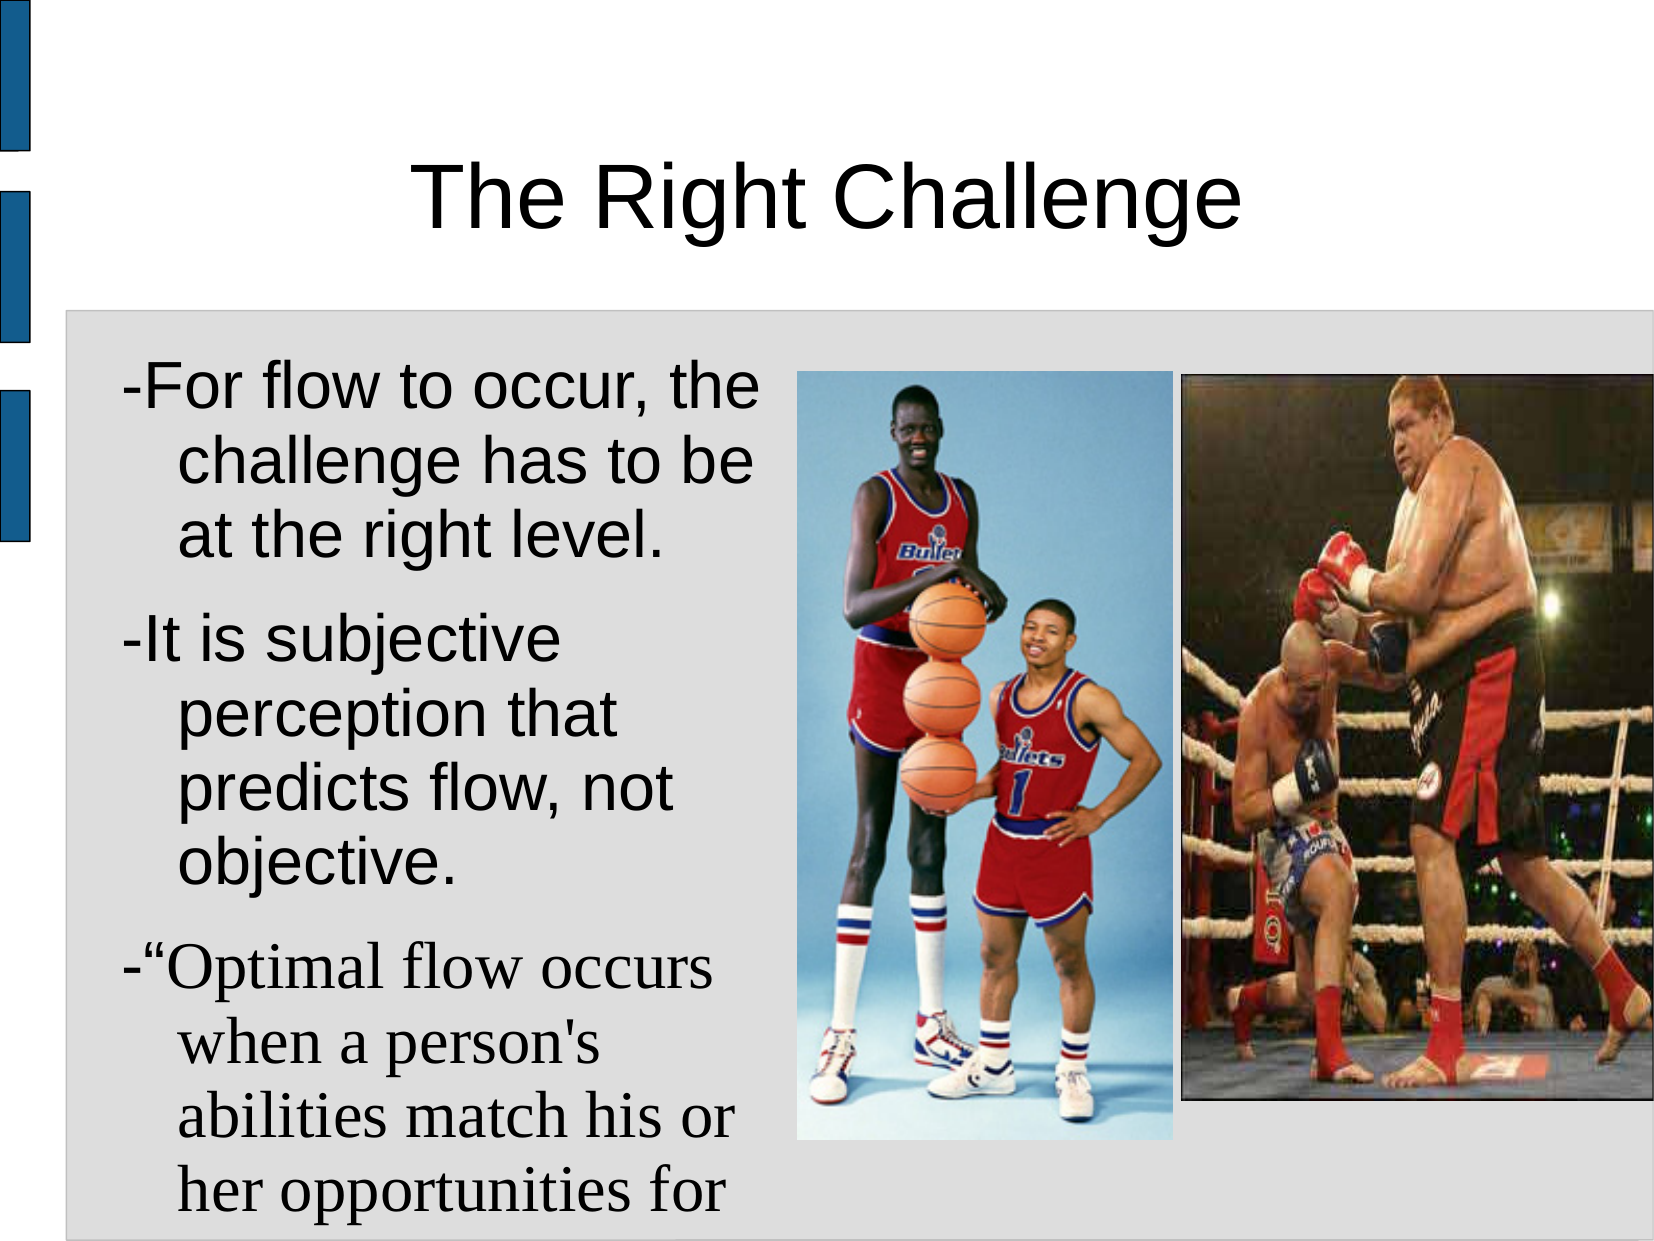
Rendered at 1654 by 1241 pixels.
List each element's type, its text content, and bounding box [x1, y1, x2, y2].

picture [1181, 374, 1654, 1101]
picture [797, 371, 1174, 1141]
title The Right Challenge [121, 91, 1534, 299]
list -For flow to occur, the challenge has to be at the right level. -It is subjective perception that predicts flow, not objective. -“Optimal flow occurs when a person's abilities match his or her opportunities for action.” [121, 344, 811, 1225]
